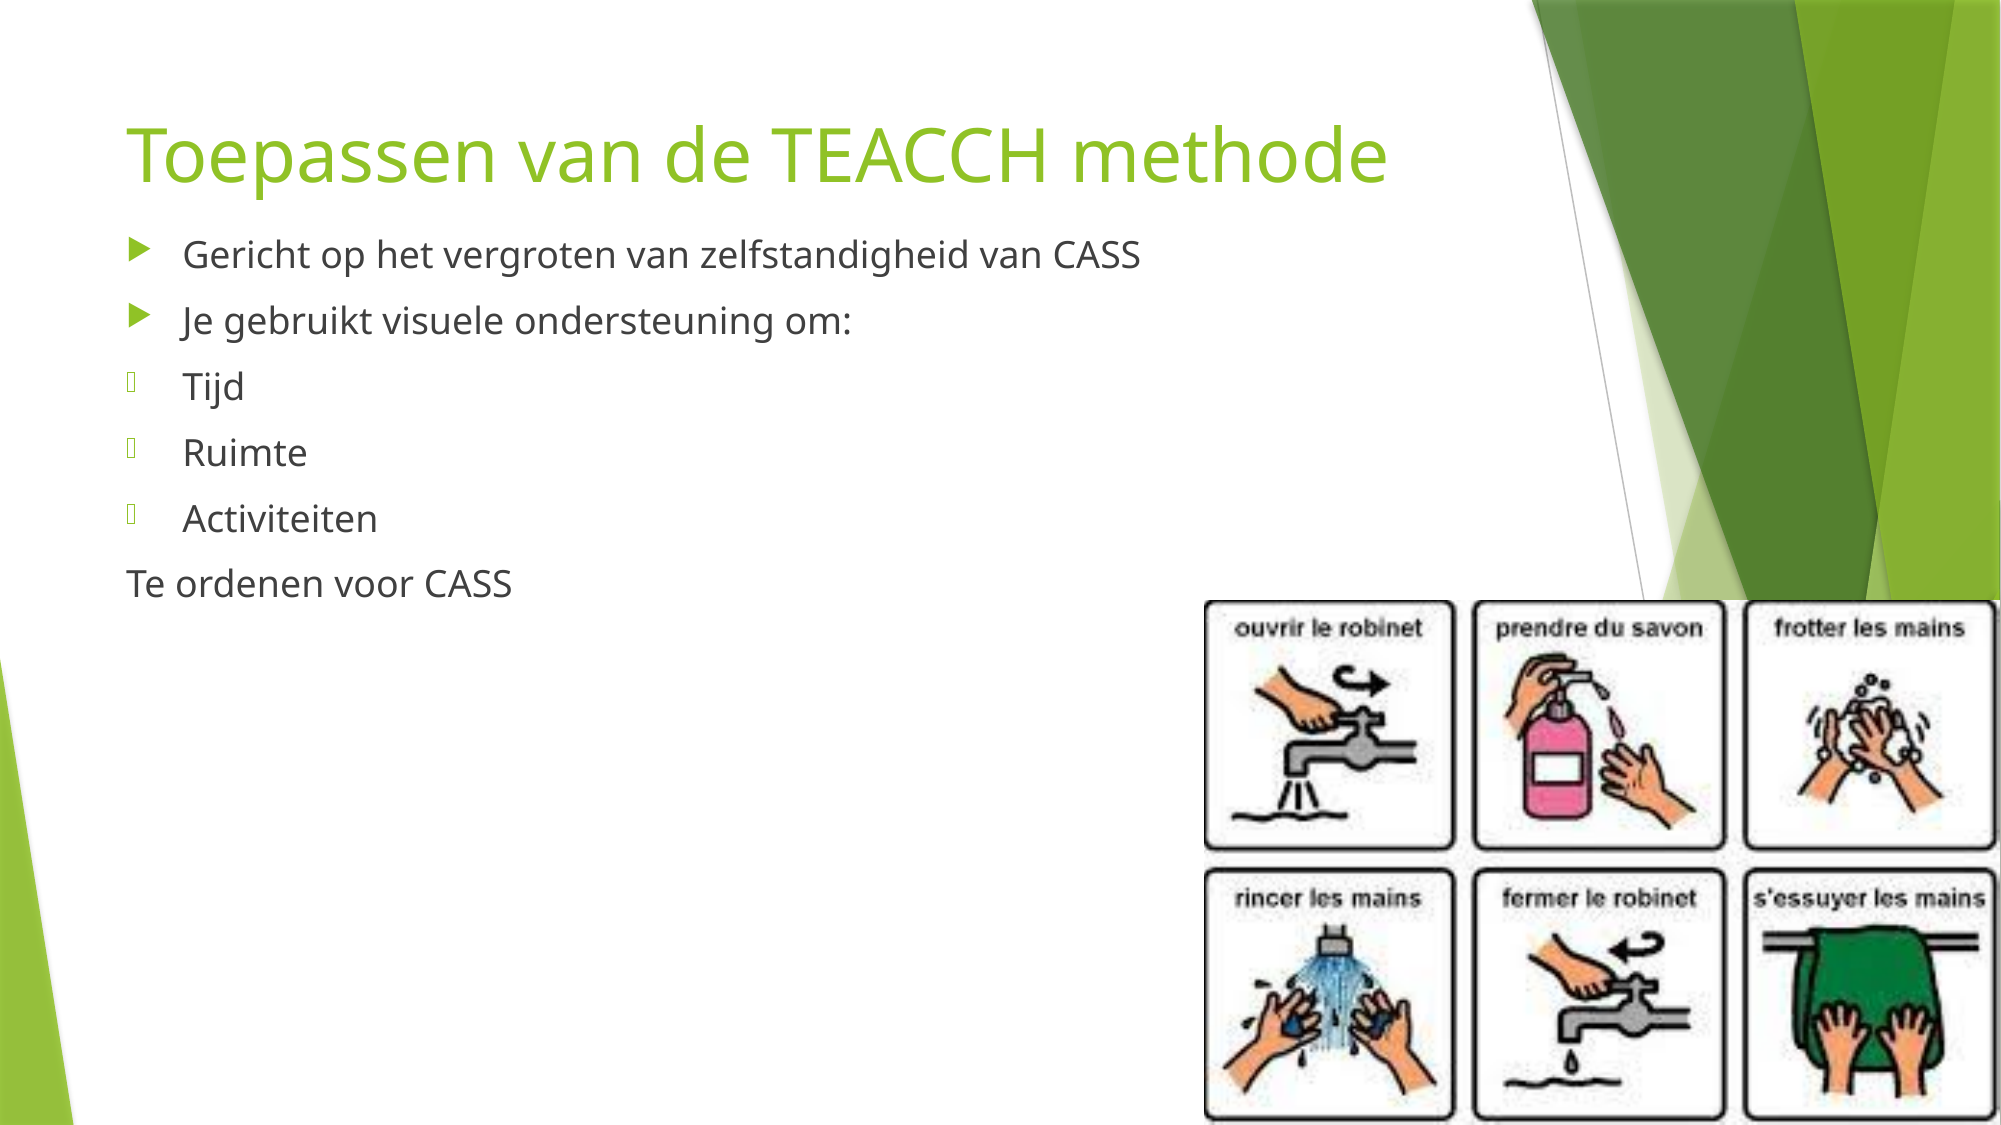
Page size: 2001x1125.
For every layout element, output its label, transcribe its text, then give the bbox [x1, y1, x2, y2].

list Gericht op het vergroten van zelfstandigheid van CASS Je gebruikt visuele ondersteuning om: Tijd Ruimte Activiteiten Te ordenen voor CASS [111, 223, 1522, 861]
picture [1203, 599, 2000, 1125]
title Toepassen van de TEACCH methode [111, 99, 1522, 223]
